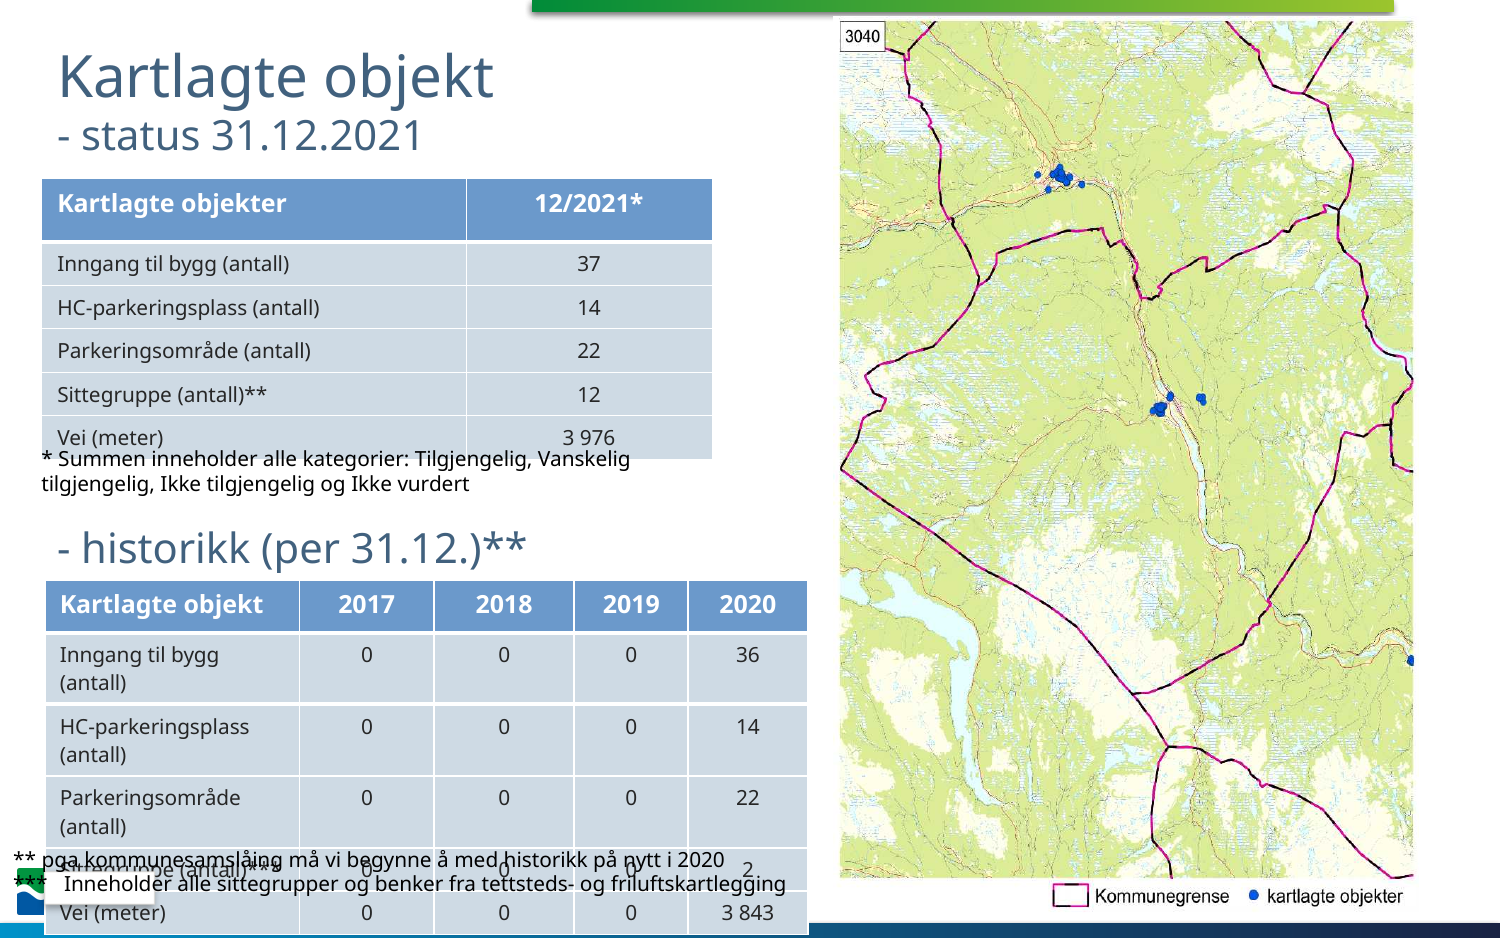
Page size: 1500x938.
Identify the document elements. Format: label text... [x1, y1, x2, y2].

table_cell Sittegruppe (antall)** [42, 373, 466, 415]
table_cell 3 976 [467, 416, 712, 459]
table_cell Vei (meter) [46, 904, 299, 934]
table_cell 0 [300, 635, 433, 702]
table_cell 0 [435, 706, 573, 775]
table_header 12/2021* [467, 179, 712, 240]
table_header 2020 [689, 581, 807, 631]
table_cell Vei (meter) [42, 416, 466, 438]
text_box - historikk (per 31.12.)** [42, 496, 828, 580]
table_cell 3 843 [689, 892, 807, 934]
table_cell 0 [575, 635, 687, 702]
table_cell 0 [300, 904, 433, 934]
text_box * Summen inneholder alle kategorier: Tilgjengelig, Vanskelig tilgjengelig, Ikke tilgjengelig og Ikke vurdert [26, 438, 711, 504]
table_cell 22 [689, 777, 807, 847]
table_cell 0 [435, 635, 573, 702]
table_cell HC-parkeringsplass (antall) [46, 706, 299, 775]
table_cell 0 [300, 706, 433, 775]
table_header 2019 [575, 581, 687, 631]
table_header Kartlagte objekter [42, 179, 466, 240]
table_cell 2 [802, 849, 807, 890]
table_cell 12 [467, 373, 712, 415]
table_cell 0 [435, 904, 573, 934]
table_cell Parkeringsområde (antall) [42, 329, 466, 372]
table_cell 0 [575, 904, 687, 934]
table_cell 37 [467, 244, 712, 285]
text_box ** pga kommunesamslåing må vi begynne å med historikk på nytt i 2020 *** Inneholder alle sittegrupper og benker fra tettsteds- og friluftskartlegging [0, 838, 802, 904]
picture [833, 16, 1419, 913]
table_cell 14 [467, 286, 712, 328]
table_cell Inngang til bygg (antall) [42, 244, 466, 285]
table_cell Parkeringsområde (antall) [46, 777, 299, 838]
table_cell 0 [575, 777, 687, 838]
table_cell 0 [575, 706, 687, 775]
table_header Kartlagte objekt [46, 581, 299, 631]
table_cell 36 [689, 635, 807, 702]
table_header 2018 [435, 581, 573, 631]
text_box Kartlagte objekt - status 31.12.2021 [42, 24, 828, 167]
table_cell Inngang til bygg (antall) [46, 635, 299, 702]
table_cell 0 [435, 777, 573, 838]
table_header 2017 [300, 581, 433, 631]
table_cell 0 [300, 777, 433, 838]
table_cell 22 [467, 329, 712, 372]
table_cell HC-parkeringsplass (antall) [42, 286, 466, 328]
table_cell 14 [689, 706, 807, 775]
